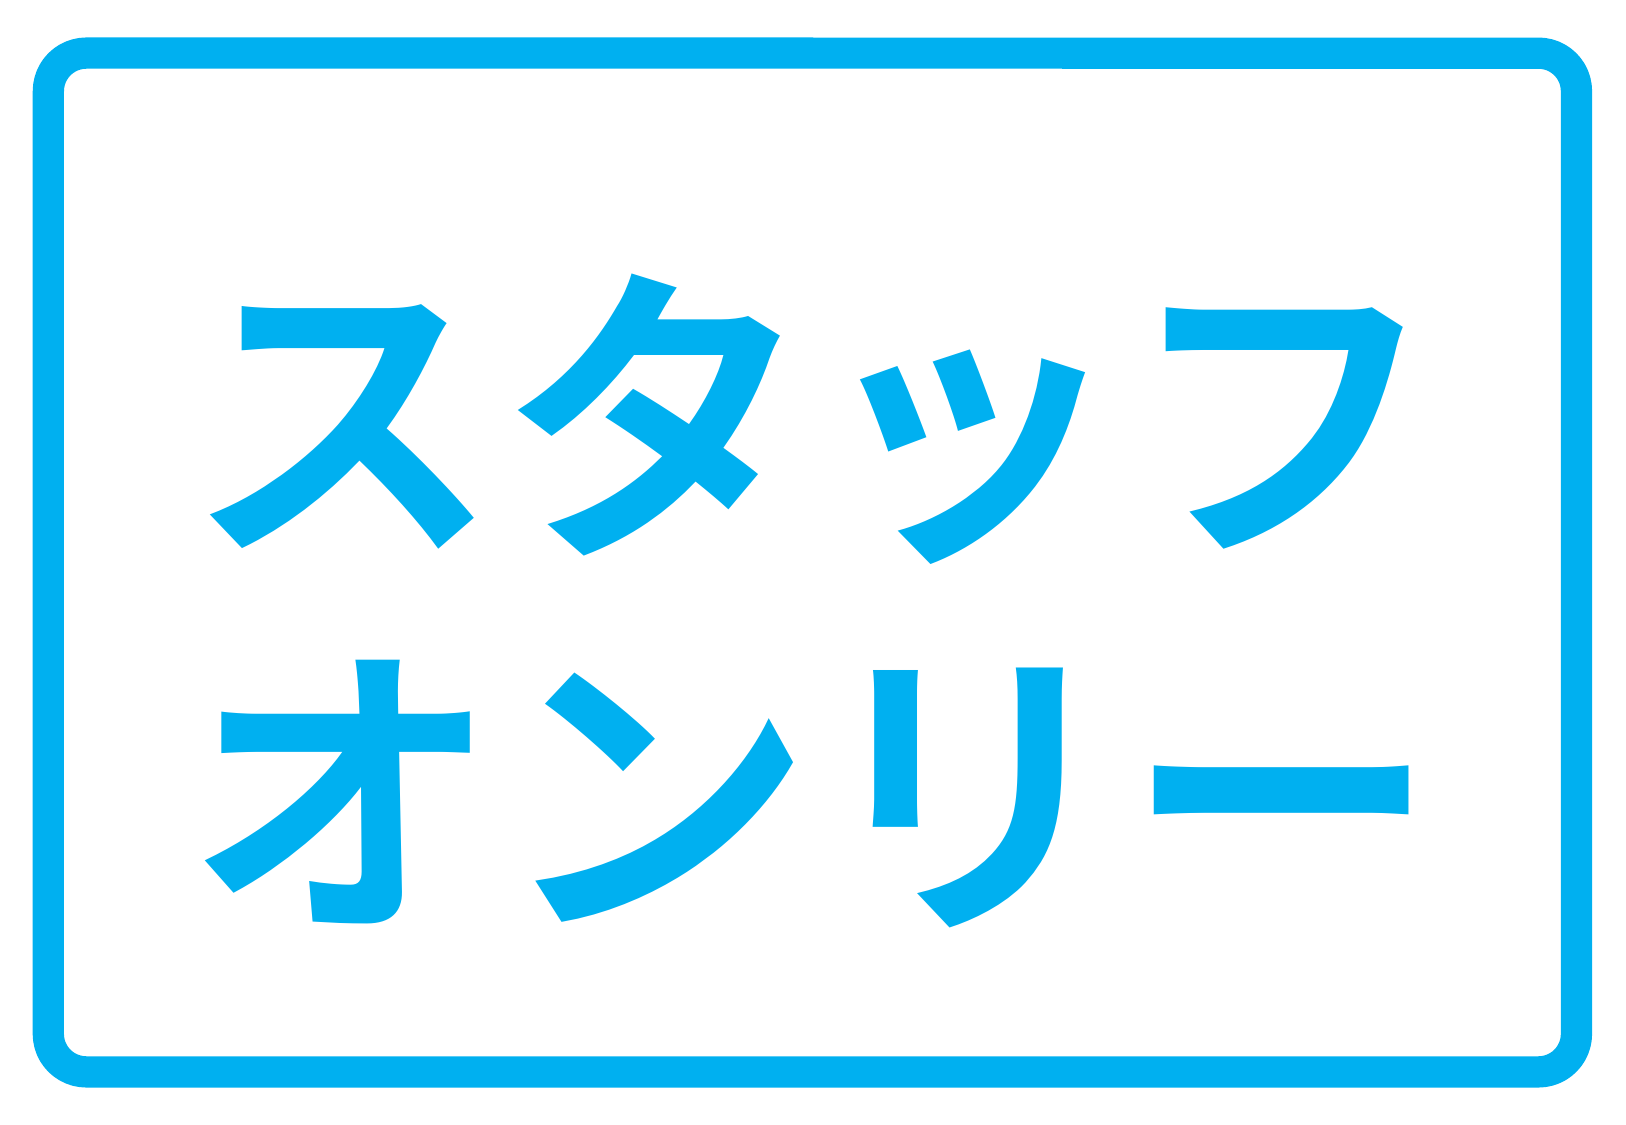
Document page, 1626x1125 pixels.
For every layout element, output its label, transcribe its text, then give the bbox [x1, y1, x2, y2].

text_box [46, 50, 1579, 215]
text_box [46, 981, 1579, 1075]
text_box スタッフ オンリー [0, 215, 1625, 981]
